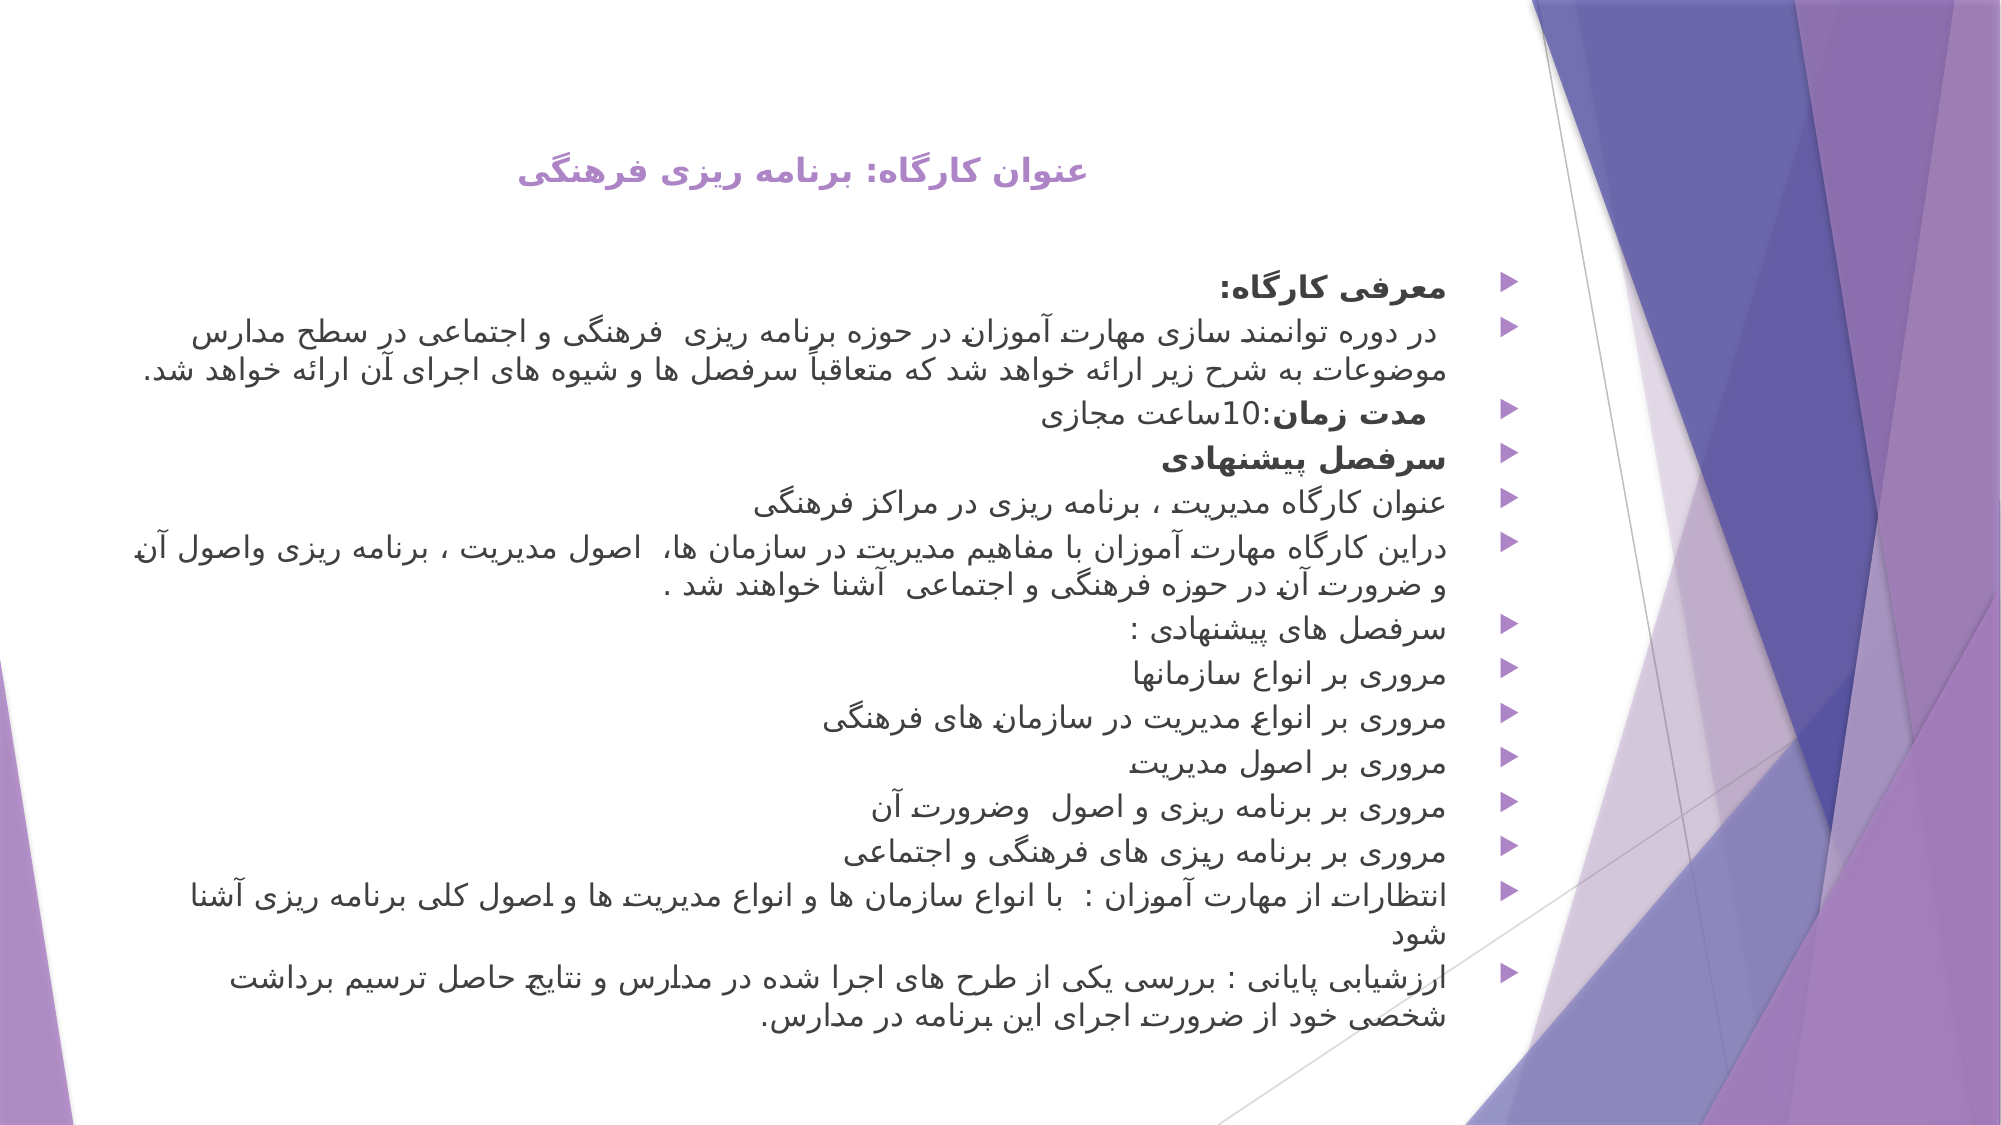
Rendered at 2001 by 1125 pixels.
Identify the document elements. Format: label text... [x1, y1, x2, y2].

list معرفی کارگاه: در دوره توانمند سازی مهارت آموزان در حوزه برنامه ریزی فرهنگی و اجتماعی در سطح مدارس موضوعات به شرح زیر ارائه خواهد شد که متعاقباً سرفصل ها و شیوه های اجرای آن ارائه خواهد شد. مدت زمان:10ساعت مجازی سرفصل پیشنهادی عنوان کارگاه مدیریت ، برنامه ریزی در مراکز فرهنگی دراین کارگاه مهارت آموزان با مفاهیم مدیریت در سازمان ها، اصول مدیریت ، برنامه ریزی واصول آن و ضرورت آن در حوزه فرهنگی و اجتماعی آشنا خواهند شد . سرفصل های پیشنهادی : مروری بر انواع سازمانها مروری بر انواع مدیریت در سازمان های فرهنگی مروری بر اصول مدیریت مروری بر برنامه ریزی و اصول وضرورت آن مروری بر برنامه ریزی های فرهنگی و اجتماعی انتظارات از مهارت آموزان : با انواع سازمان ها و انواع مدیریت ها و اصول کلی برنامه ریزی آشنا شود ارزشیابی پایانی : بررسی یکی از طرح های اجرا شده در مدارس و نتایج حاصل ترسیم برداشت شخصی خود از ضرورت اجرای این برنامه در مدارس. [111, 259, 1522, 1065]
title عنوان کارگاه: برنامه ریزی فرهنگی [111, 99, 1522, 259]
